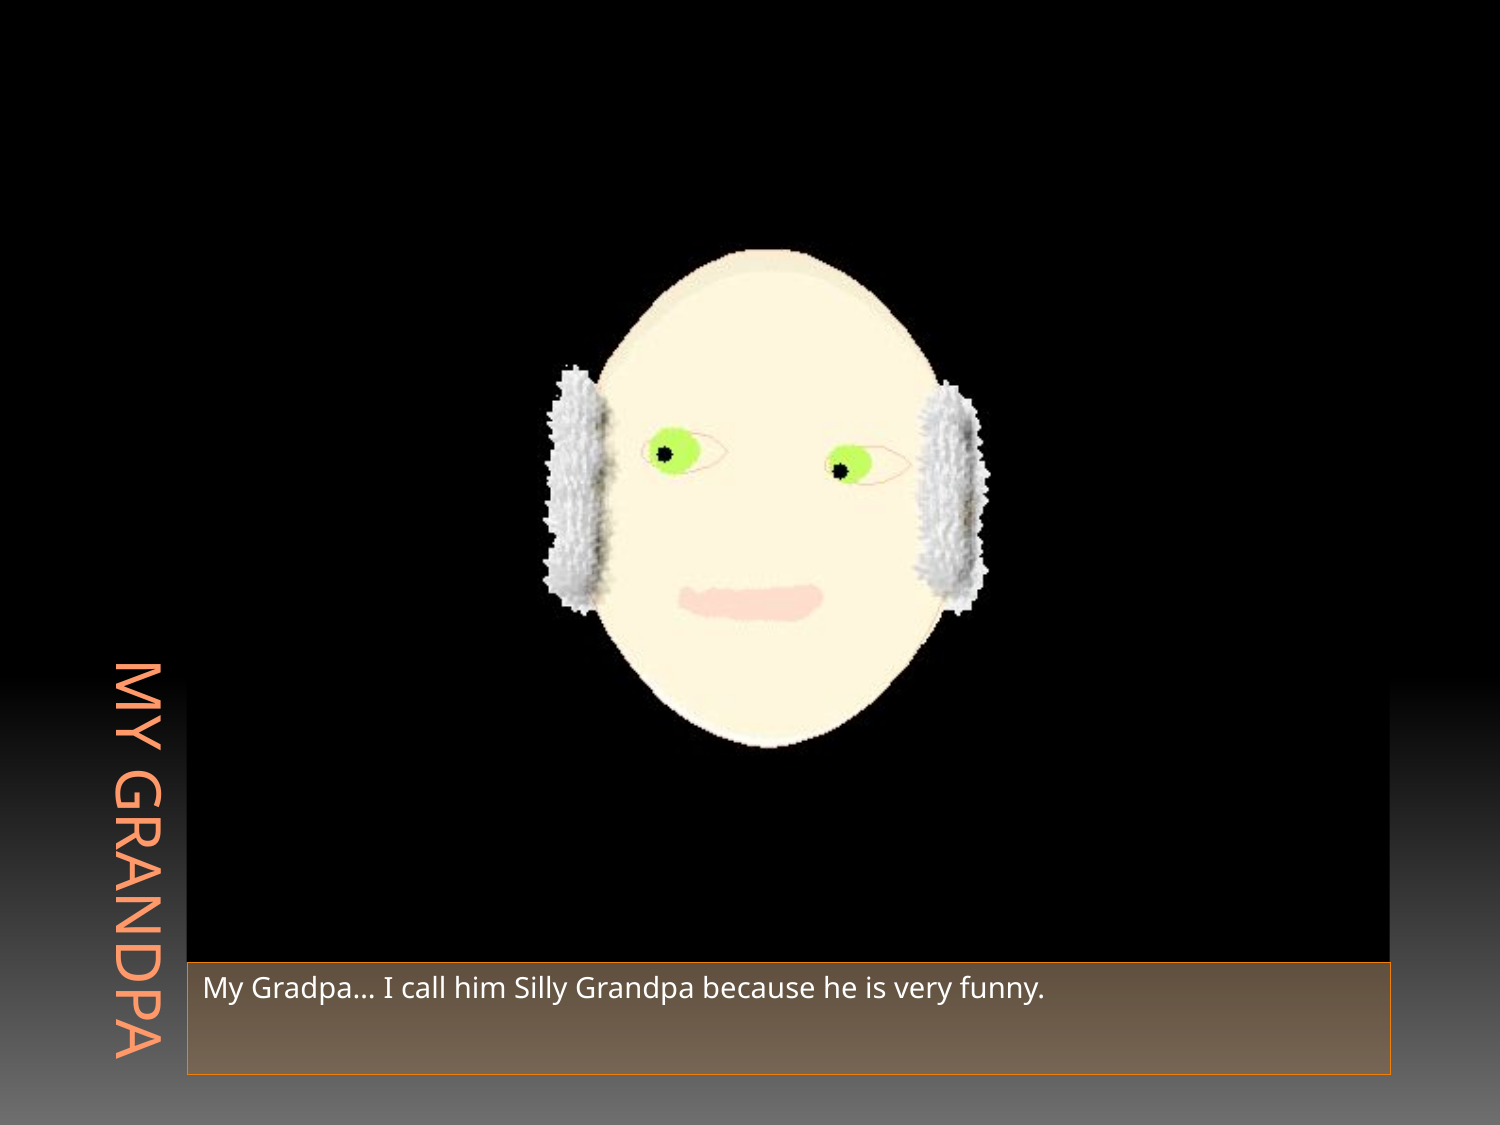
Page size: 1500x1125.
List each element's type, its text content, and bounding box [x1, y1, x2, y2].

title My Grandpa [36, 24, 186, 1075]
list My Gradpa… I call him Silly Grandpa because he is very funny. [187, 962, 1391, 1075]
picture [186, 61, 1390, 962]
